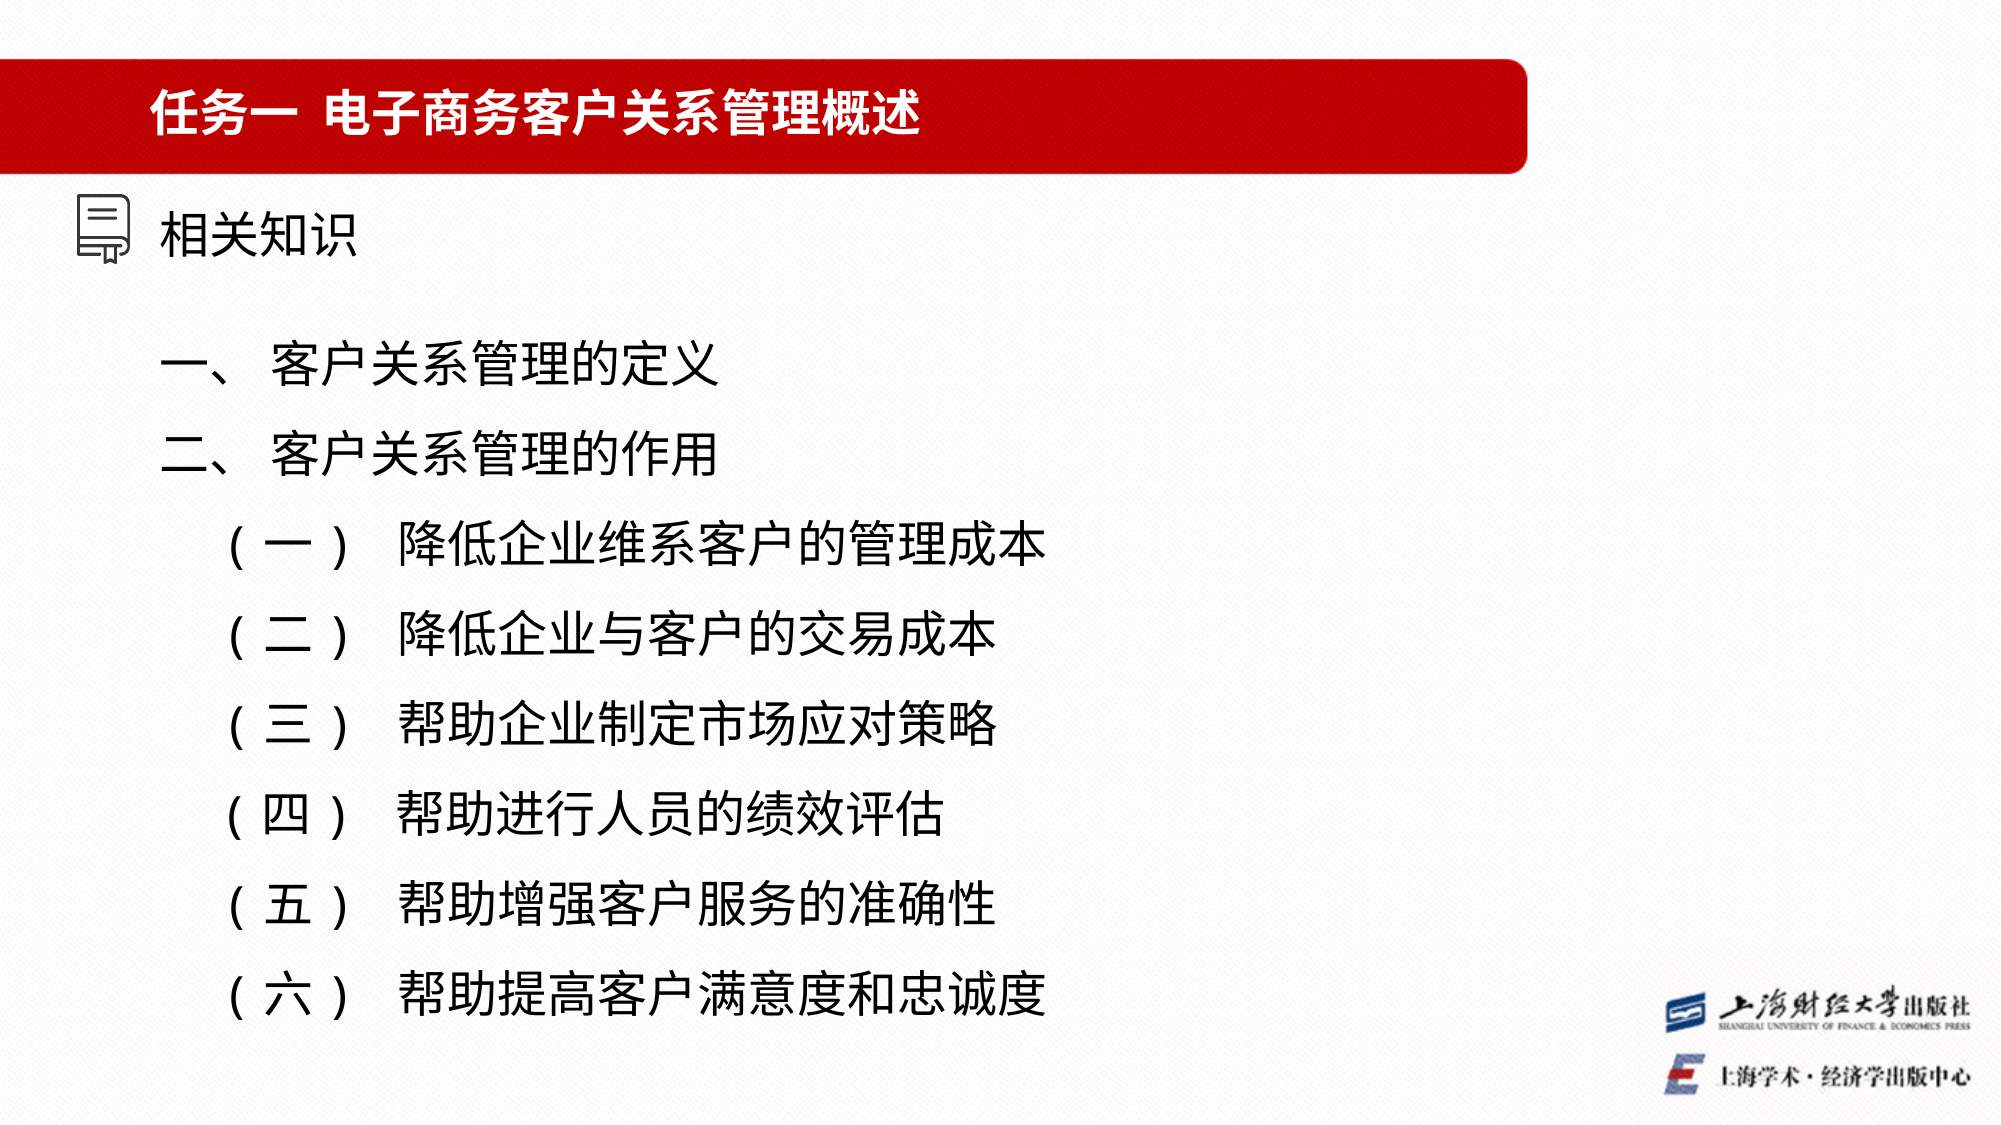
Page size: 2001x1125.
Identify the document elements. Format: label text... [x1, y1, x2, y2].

text_box 任务一 电子商务客户关系管理概述 [134, 49, 1775, 173]
text_box 相关知识 [144, 196, 812, 271]
text_box 一、 客户关系管理的定义 二、 客户关系管理的作用 (一) 降低企业维系客户的管理成本 (二) 降低企业与客户的交易成本 (三) 帮助企业制定市场应对策略 (四) 帮助进行人员的绩效评估 (五) 帮助增强客户服务的准确性 (六) 帮助提高客户满意度和忠诚度 [144, 294, 1145, 1120]
picture [0, 0, 2001, 1125]
